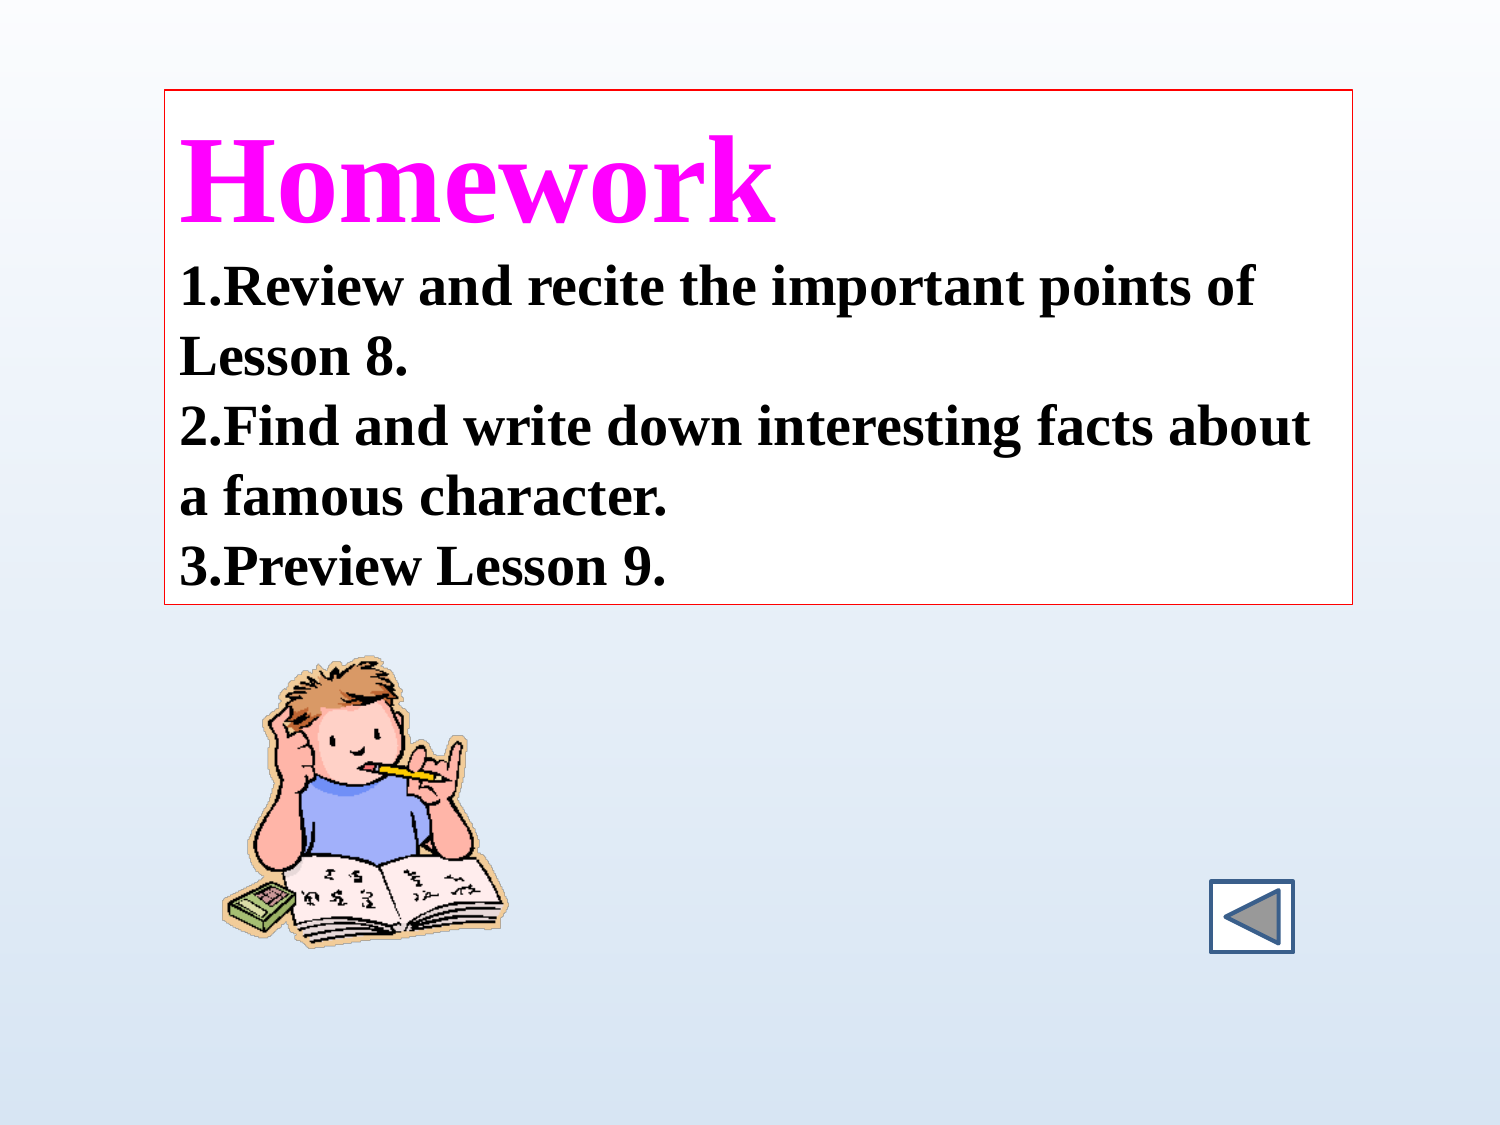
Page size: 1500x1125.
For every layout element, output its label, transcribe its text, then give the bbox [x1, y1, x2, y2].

text_box [1209, 879, 1295, 954]
picture [221, 652, 513, 953]
text_box Homework 1.Review and recite the important points of Lesson 8. 2.Find and write down interesting facts about a famous character. 3.Preview Lesson 9. [164, 89, 1353, 605]
